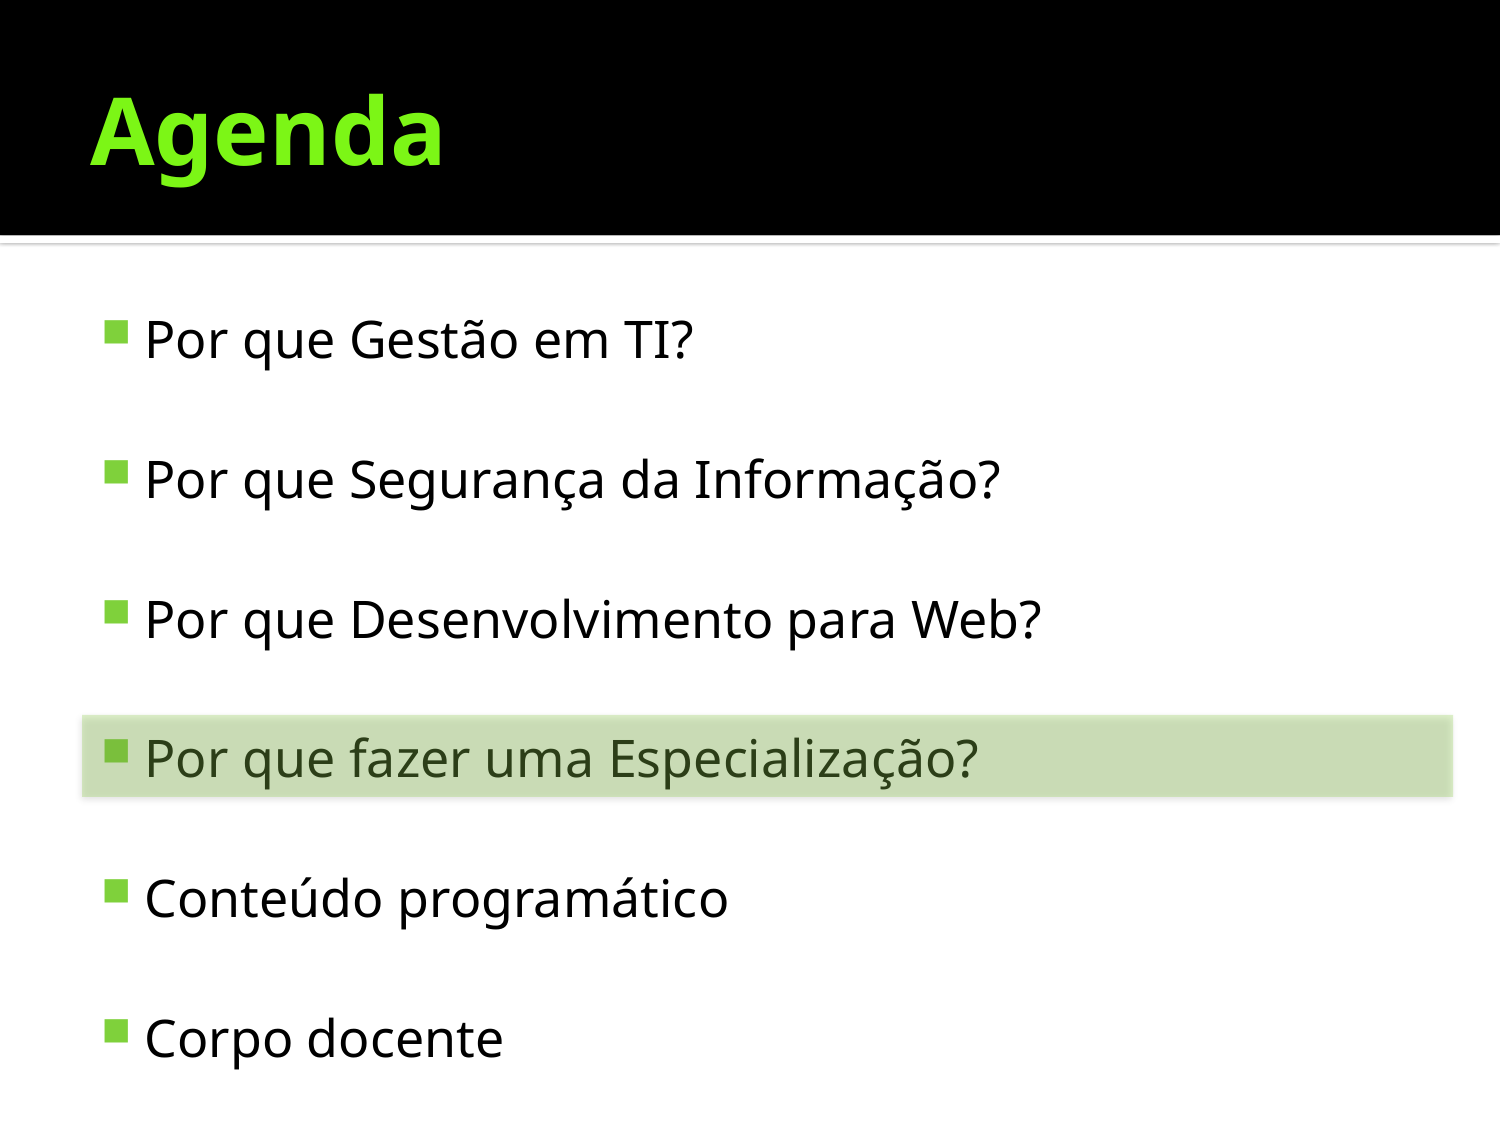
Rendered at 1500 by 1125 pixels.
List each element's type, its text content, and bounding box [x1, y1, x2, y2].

title Agenda [75, 25, 1425, 231]
list Por que Gestão em TI? Por que Segurança da Informação? Por que Desenvolvimento para Web? Por que fazer uma Especialização? Conteúdo programático Corpo docente [75, 291, 1425, 1079]
text_box [81, 714, 1454, 797]
